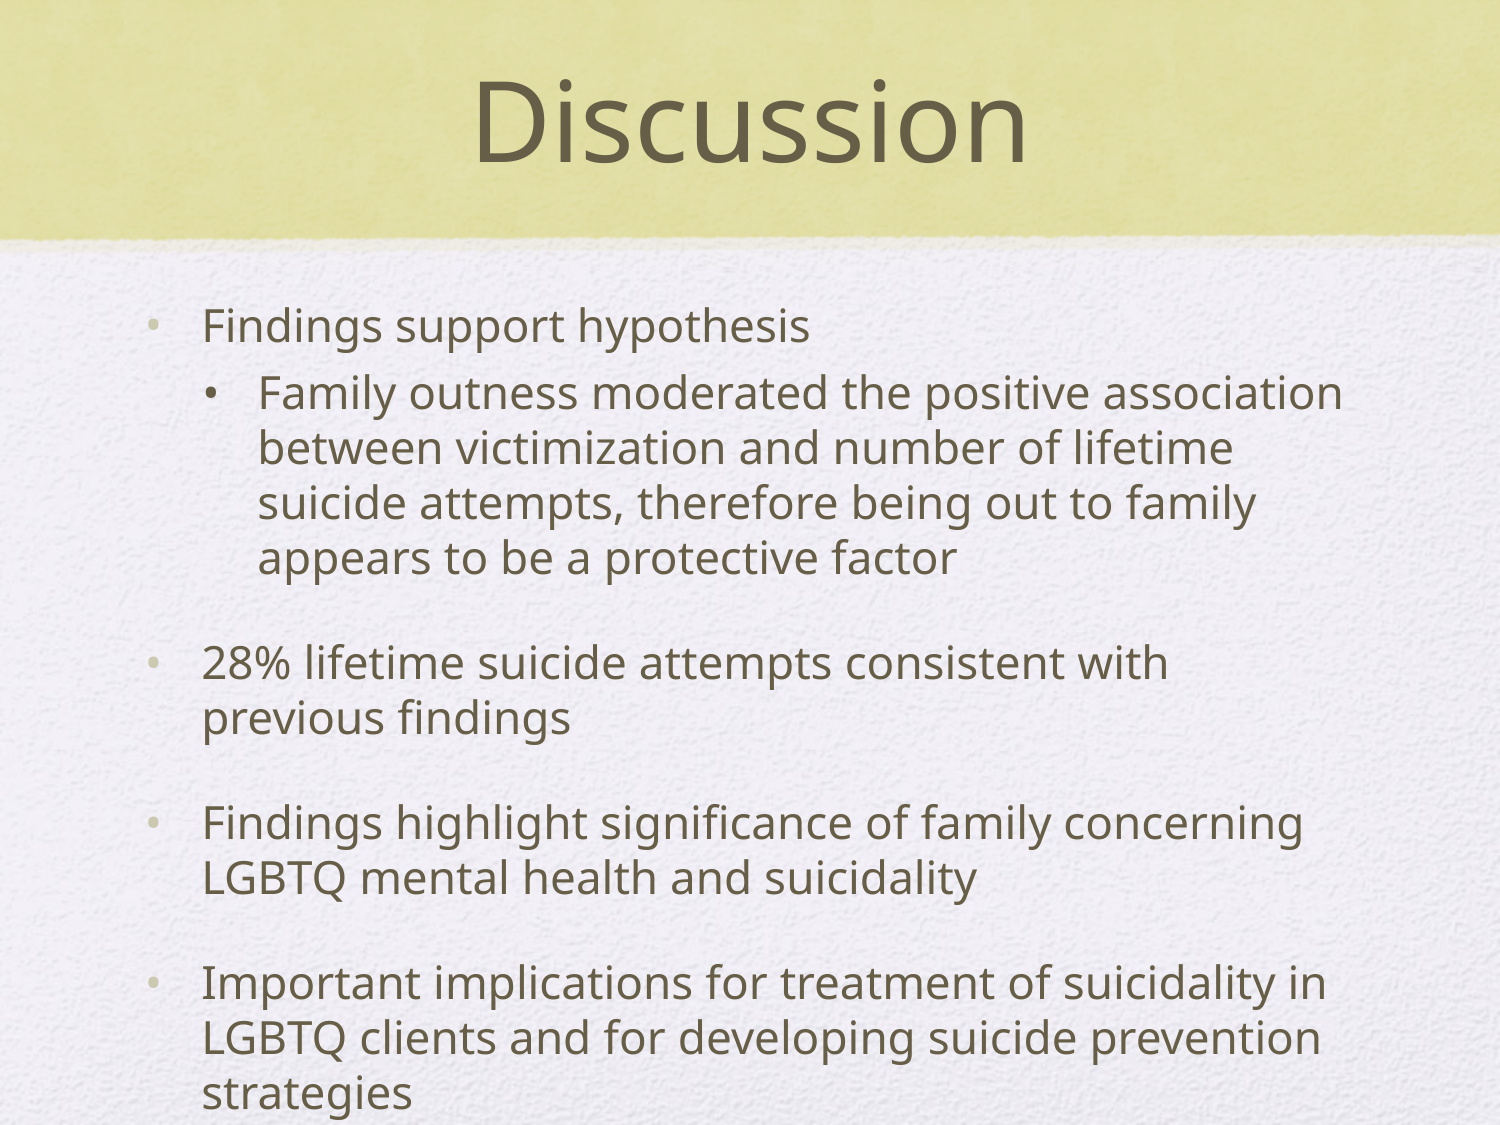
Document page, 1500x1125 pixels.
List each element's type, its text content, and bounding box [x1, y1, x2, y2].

picture [0, 225, 1500, 1125]
list Findings support hypothesis Family outness moderated the positive association between victimization and number of lifetime suicide attempts, therefore being out to family appears to be a protective factor 28% lifetime suicide attempts consistent with previous findings Findings highlight significance of family concerning LGBTQ mental health and suicidality Important implications for treatment of suicidality in LGBTQ clients and for developing suicide prevention strategies [129, 288, 1372, 993]
title Discussion [129, 6, 1372, 239]
